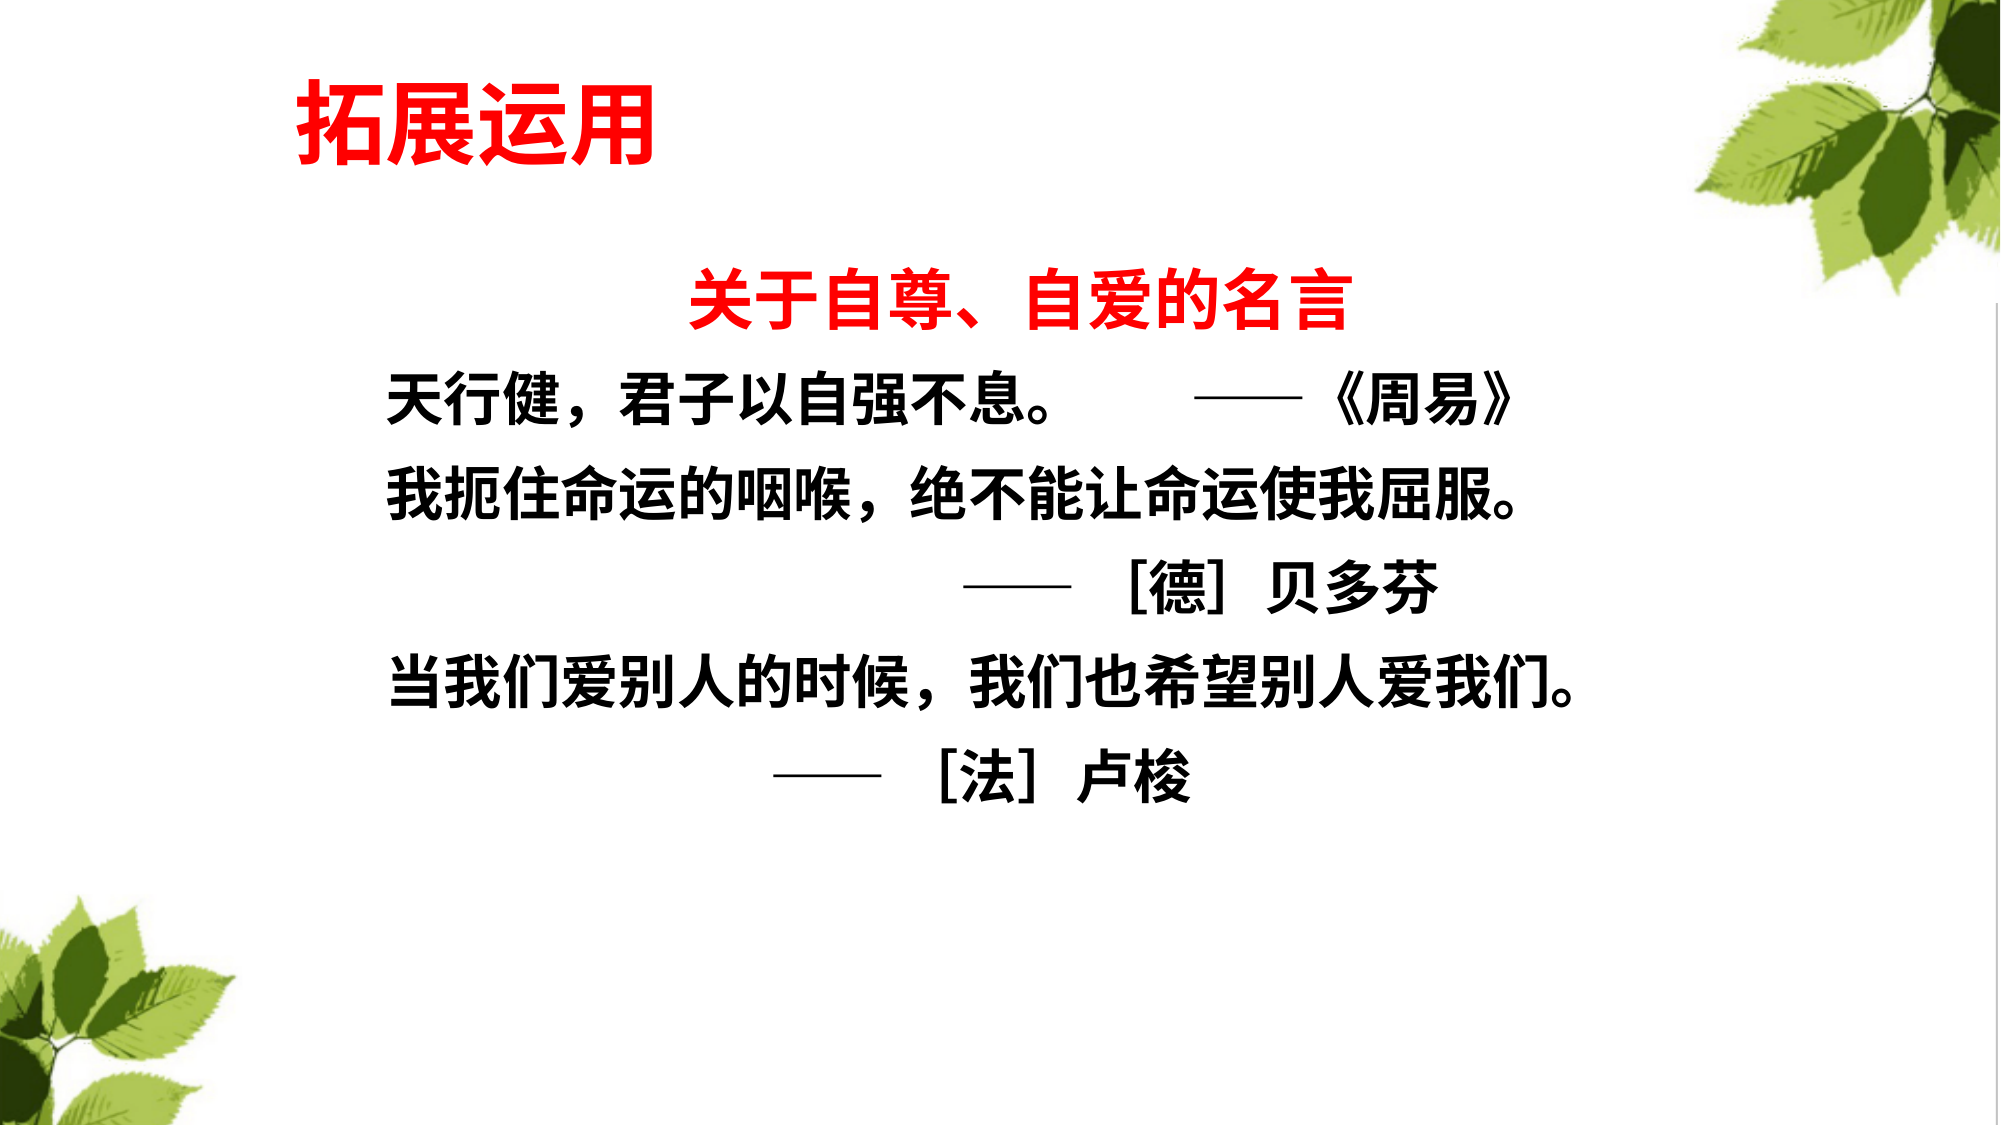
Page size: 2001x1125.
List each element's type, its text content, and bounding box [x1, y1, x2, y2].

text_box 关于自尊、自爱的名言 天行健，君子以自强不息。 ——《周易》 我扼住命运的咽喉，绝不能让命运使我屈服。 ——［德］贝多芬 当我们爱别人的时候，我们也希望别人爱我们。 ——［法］卢梭 [371, 226, 1671, 818]
text_box 拓展运用 [279, 58, 693, 184]
picture [0, 0, 2001, 1125]
